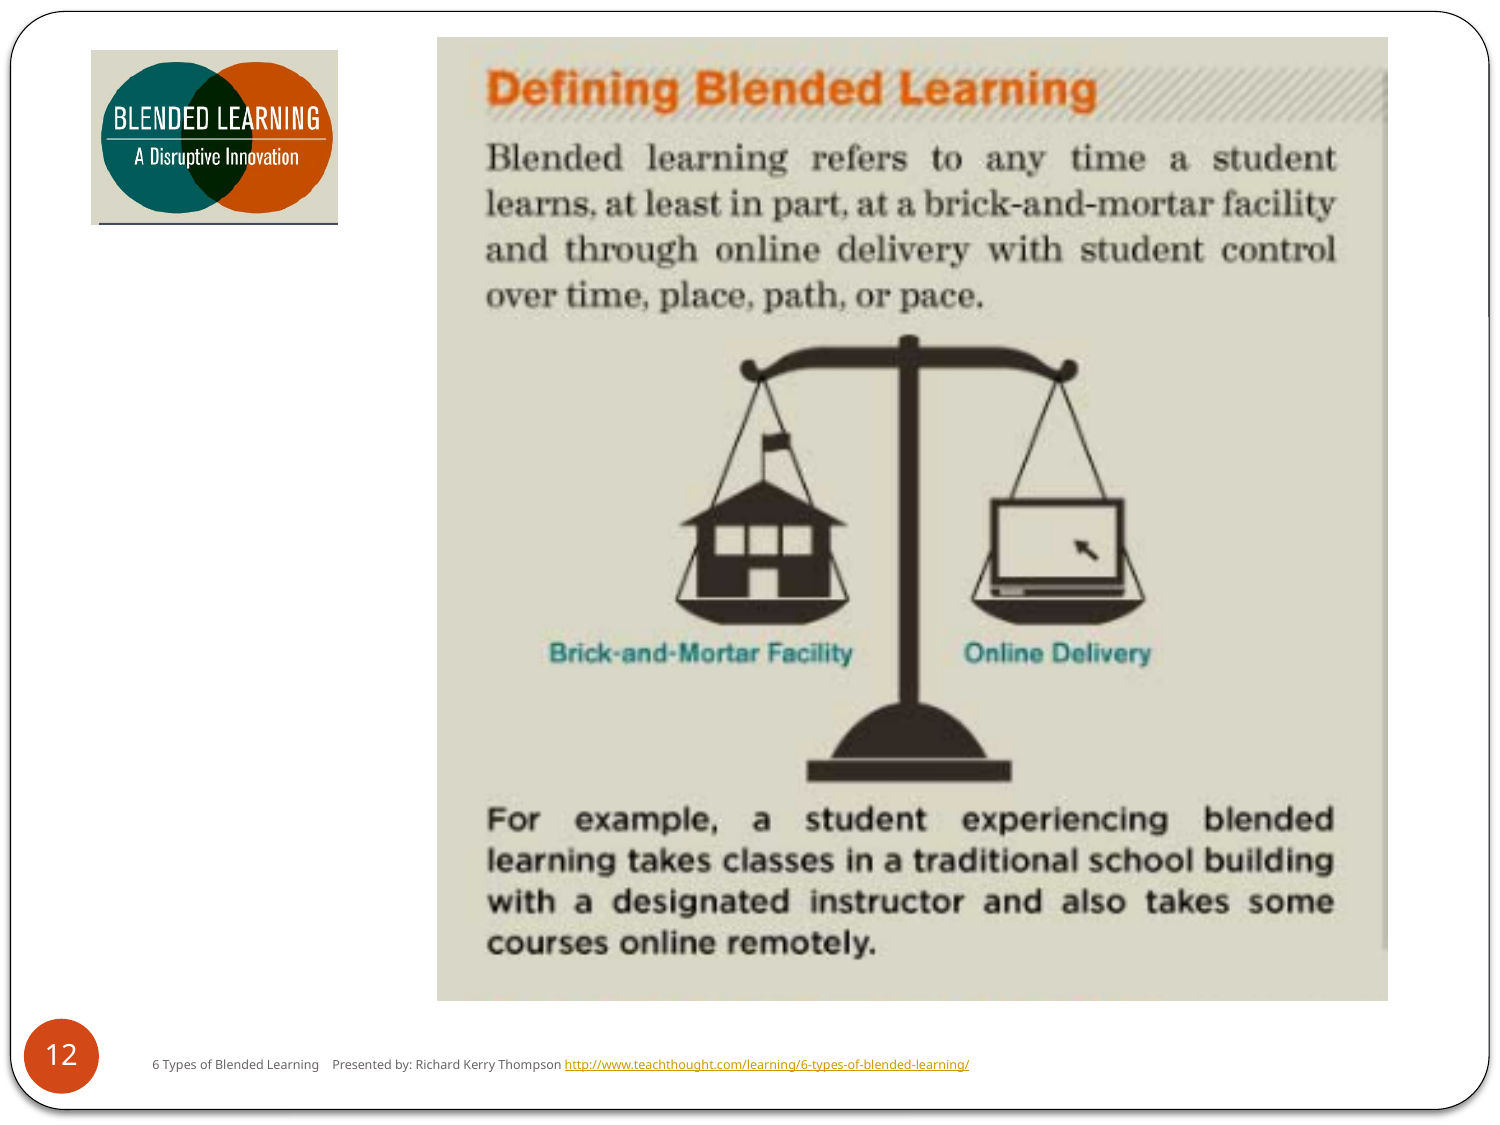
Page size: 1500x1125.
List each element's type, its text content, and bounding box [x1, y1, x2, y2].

picture [437, 37, 1388, 1001]
footer 6 Types of Blended Learning Presented by: Richard Kerry Thompson http://www.teachthought.com/learning/6-types-of-blended-learning/ [137, 1042, 988, 1103]
picture [91, 49, 338, 226]
slide_number 12 [23, 1018, 99, 1094]
